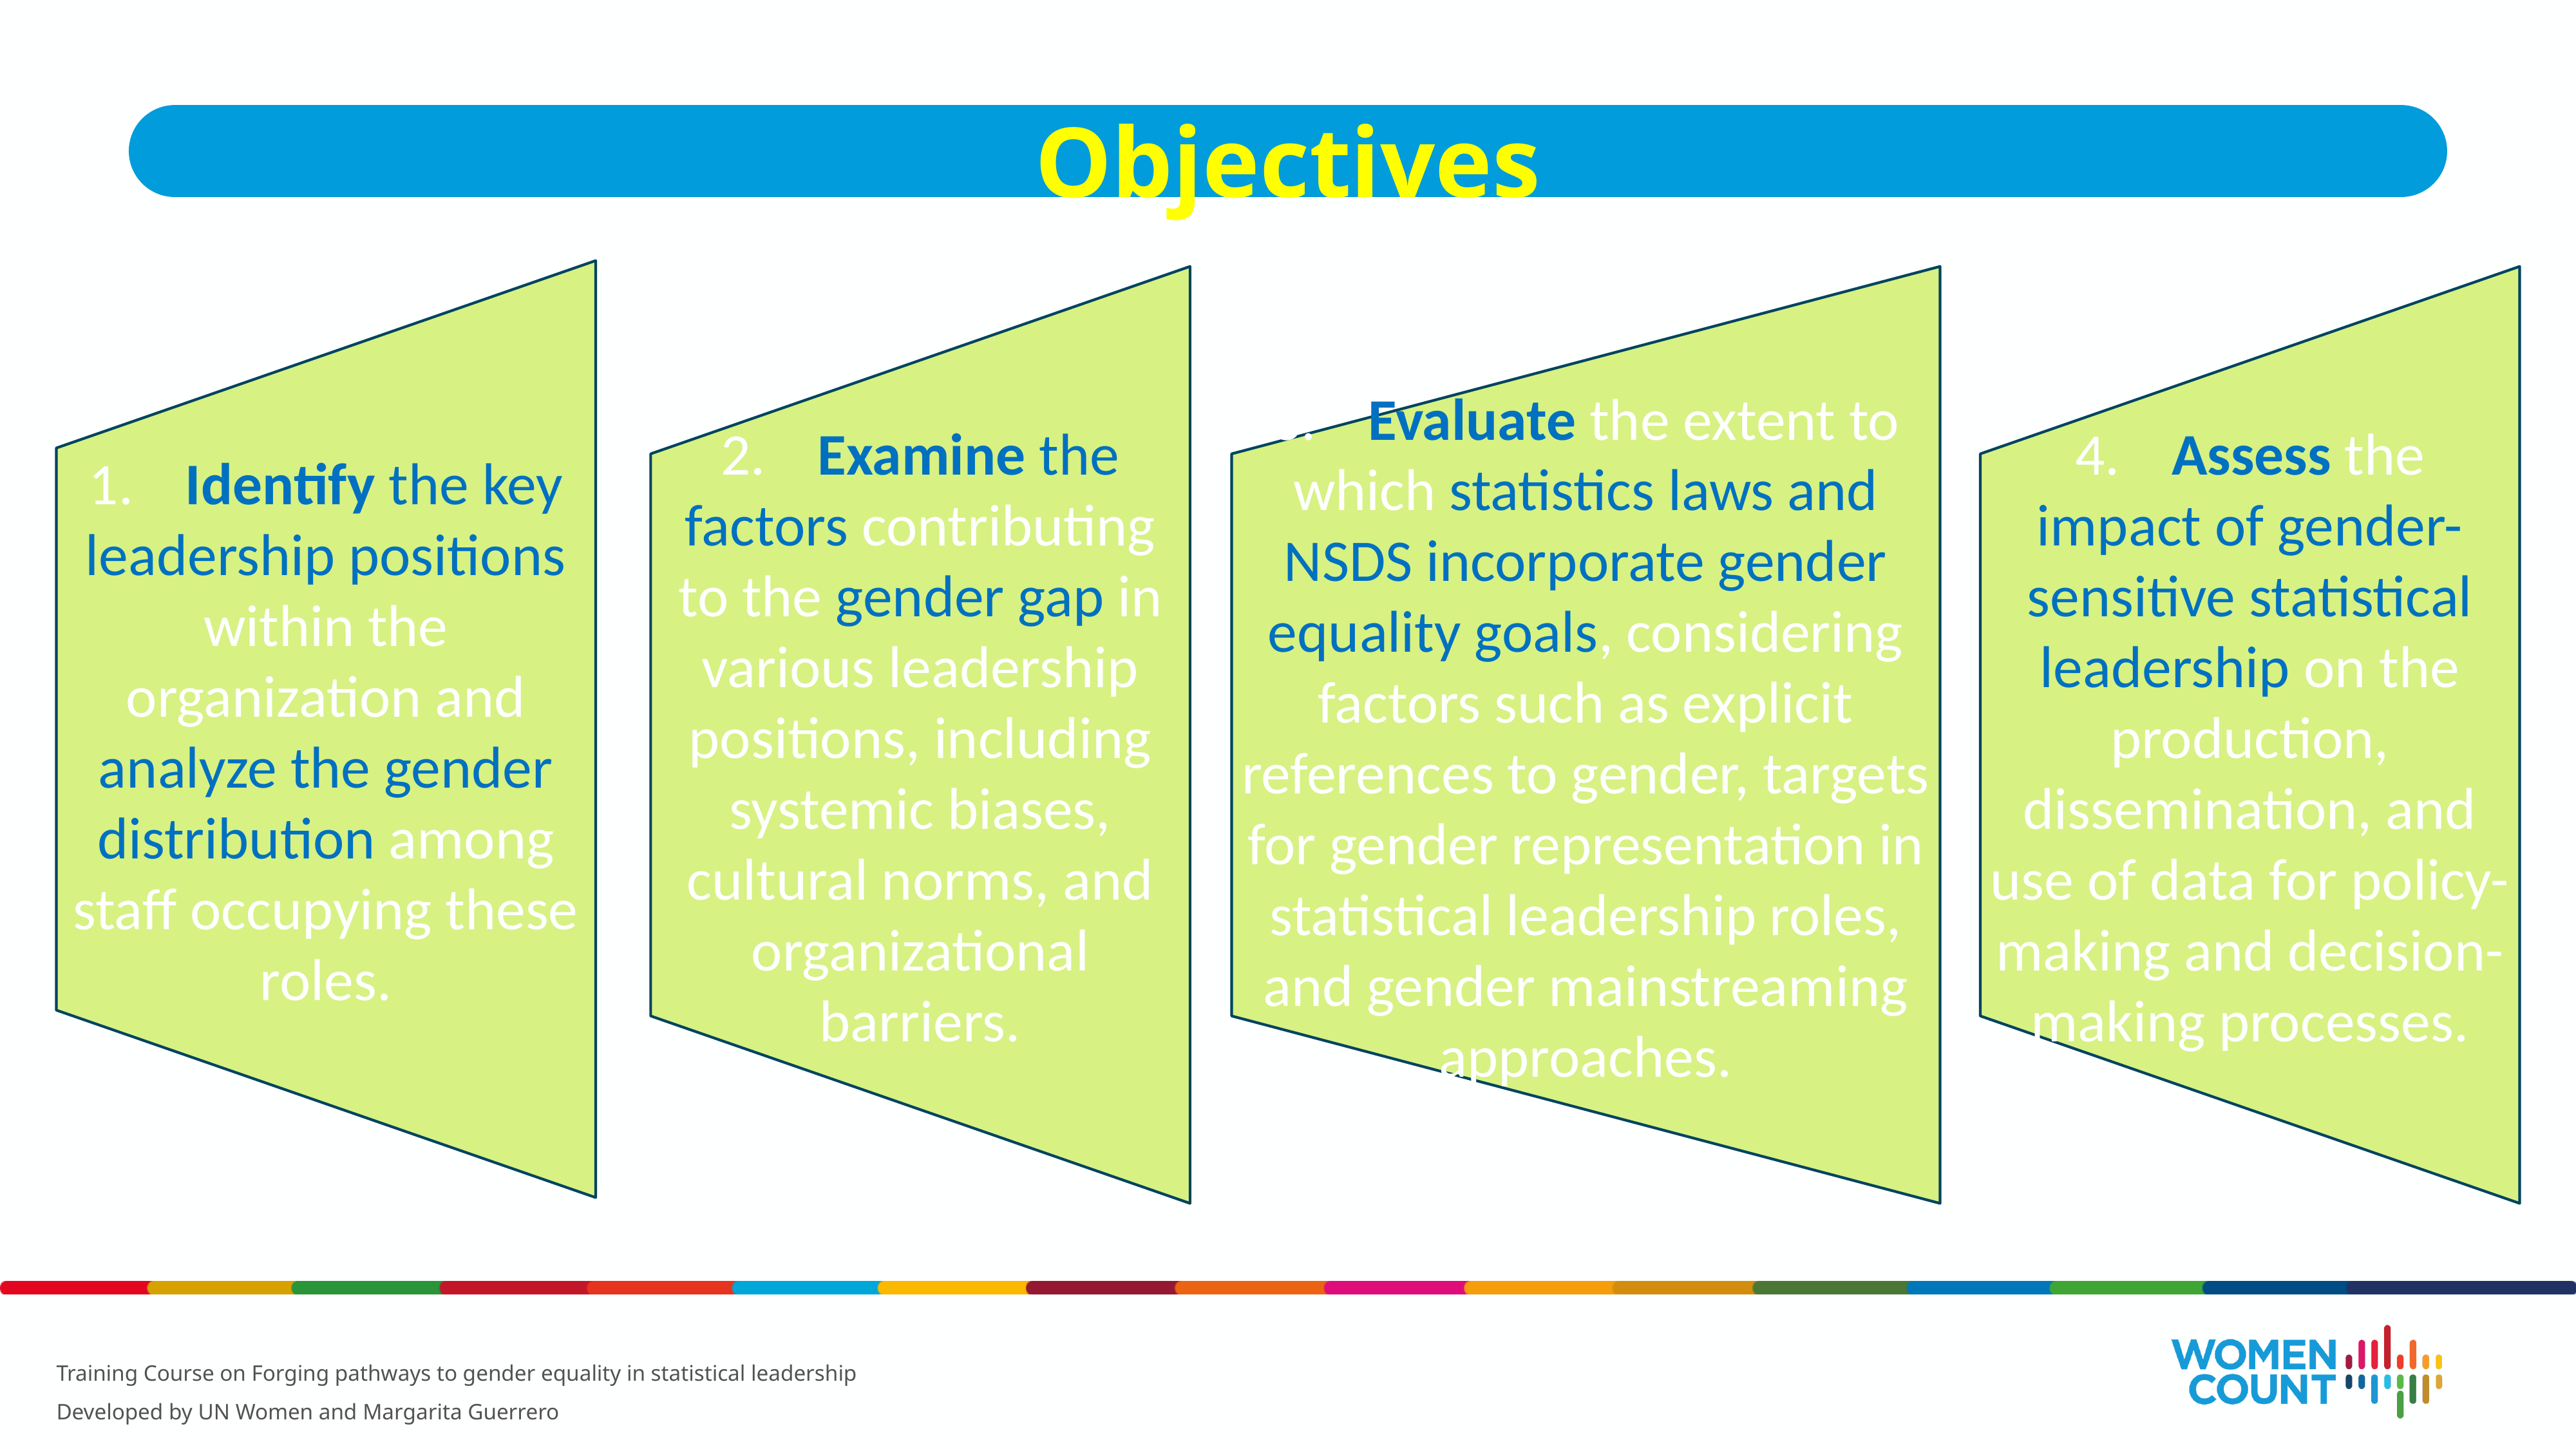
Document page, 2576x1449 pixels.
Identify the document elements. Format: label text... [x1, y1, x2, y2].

text_box 1. Identify the key leadership positions within the organization and analyze the gender distribution among staff occupying these roles. [55, 259, 598, 1199]
text_box 3. Evaluate the extent to which statistics laws and NSDS incorporate gender equality goals, considering factors such as explicit references to gender, targets for gender representation in statistical leadership roles, and gender mainstreaming approaches. [1230, 265, 1942, 1205]
text_box Training Course on Forging pathways to gender equality in statistical leadership Developed by UN Women and Margarita Guerrero [56, 1347, 1658, 1449]
list Objectives [166, 94, 2410, 267]
text_box 2. Examine the factors contributing to the gender gap in various leadership positions, including systemic biases, cultural norms, and organizational barriers. [649, 265, 1191, 1205]
text_box 4. Assess the impact of gender-sensitive statistical leadership on the production, dissemination, and use of data for policy-making and decision-making processes. [1978, 265, 2521, 1205]
